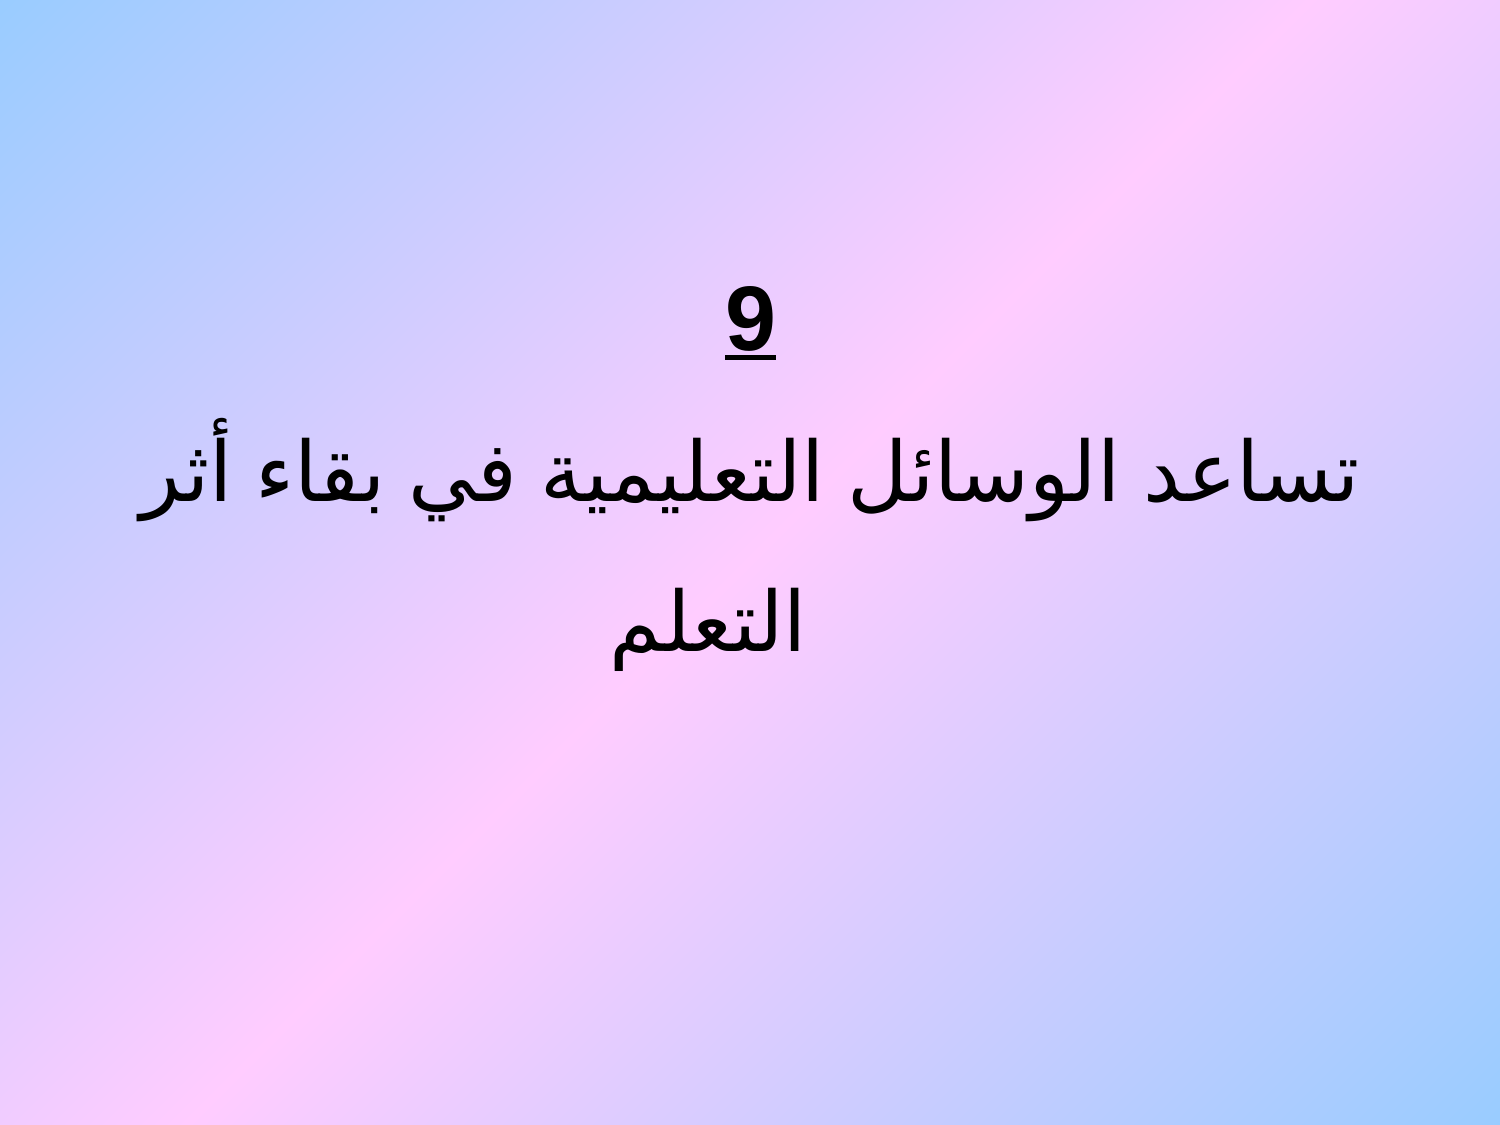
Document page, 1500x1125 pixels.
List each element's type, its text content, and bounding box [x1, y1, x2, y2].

text_box 9 تساعد الوسائل التعليمية في بقاء أثر التعلم [53, 196, 1448, 666]
